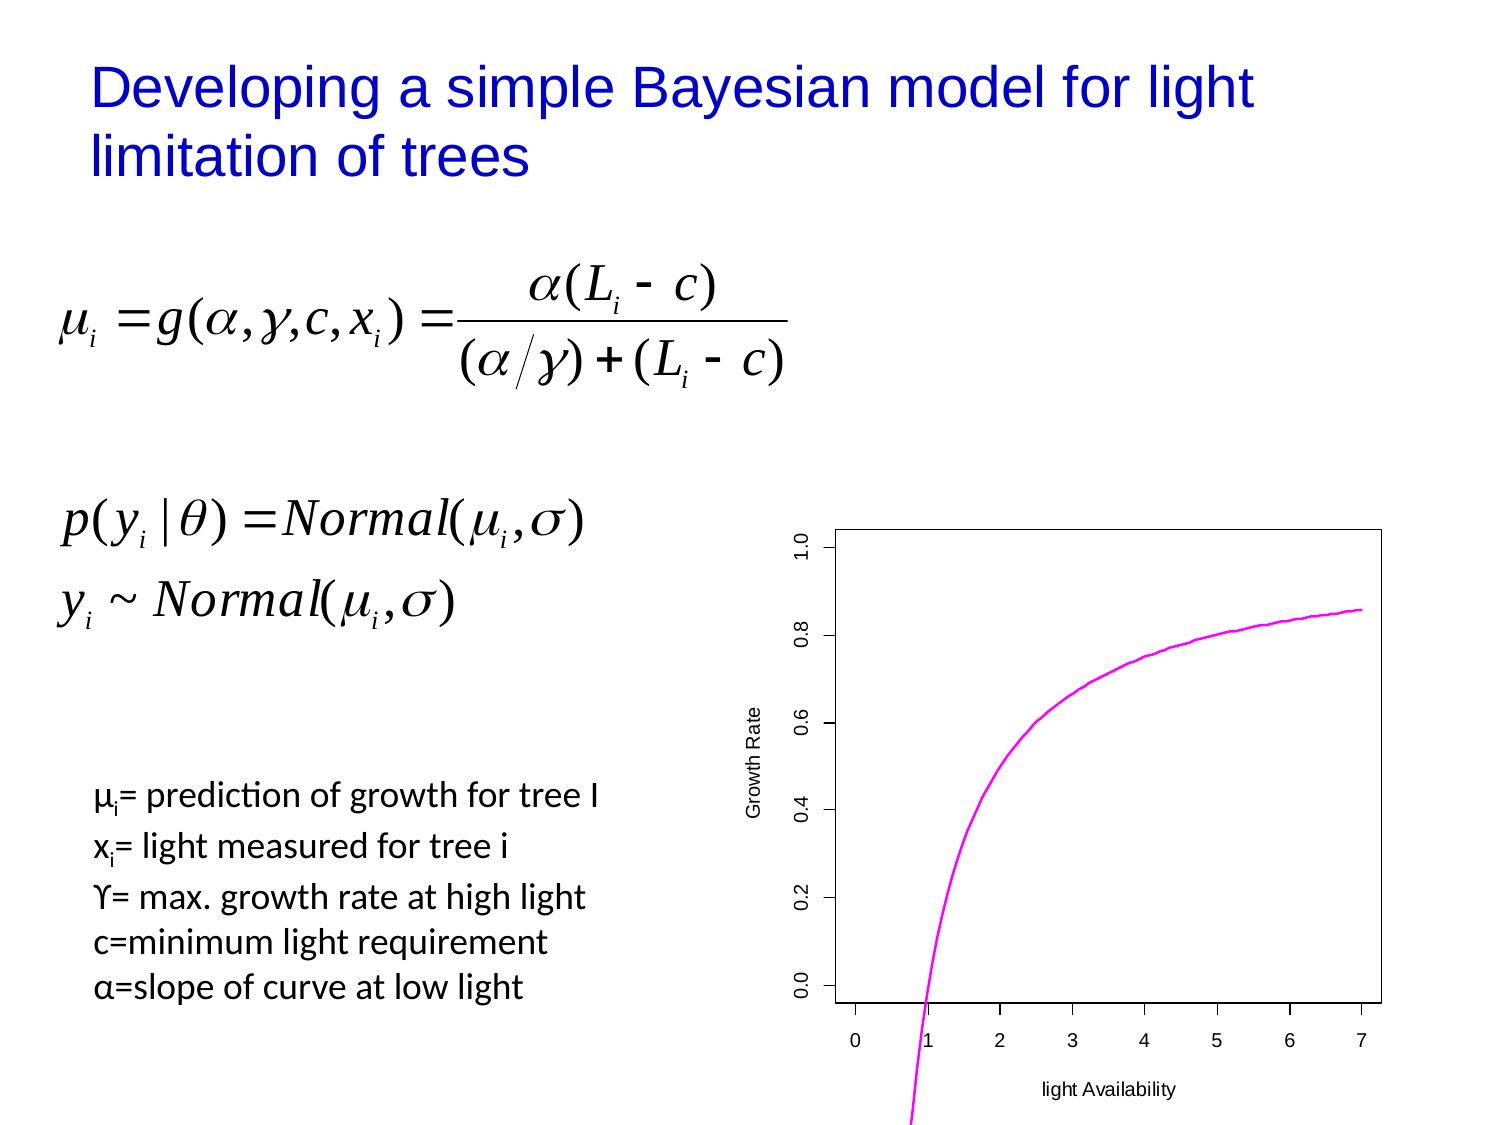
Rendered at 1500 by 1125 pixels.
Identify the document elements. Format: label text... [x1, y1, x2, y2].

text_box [49, 249, 797, 641]
picture [737, 431, 1433, 1125]
title Developing a simple Bayesian model for light limitation of trees [75, 24, 1425, 213]
text_box μi= prediction of growth for tree I xi= light measured for tree i ϒ= max. growth rate at high light c=minimum light requirement α=slope of curve at low light [78, 762, 615, 1015]
